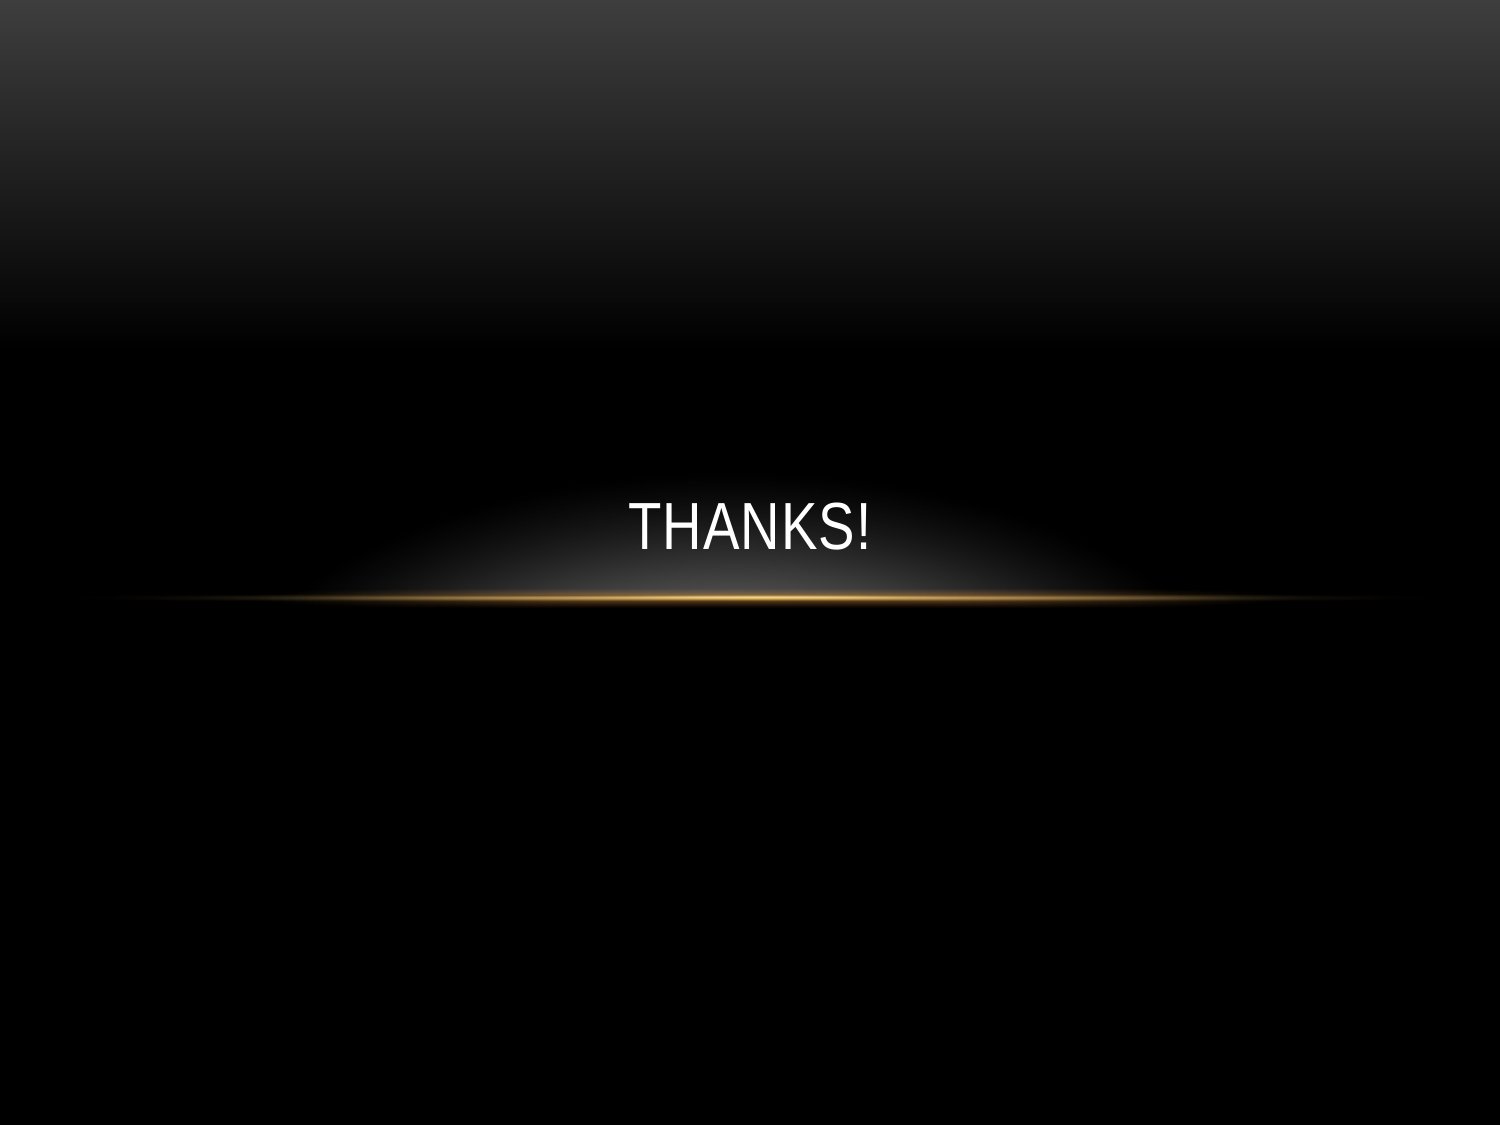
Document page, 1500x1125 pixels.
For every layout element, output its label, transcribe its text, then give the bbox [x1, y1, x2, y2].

picture [0, 0, 1500, 750]
title Thanks! [112, 329, 1388, 571]
